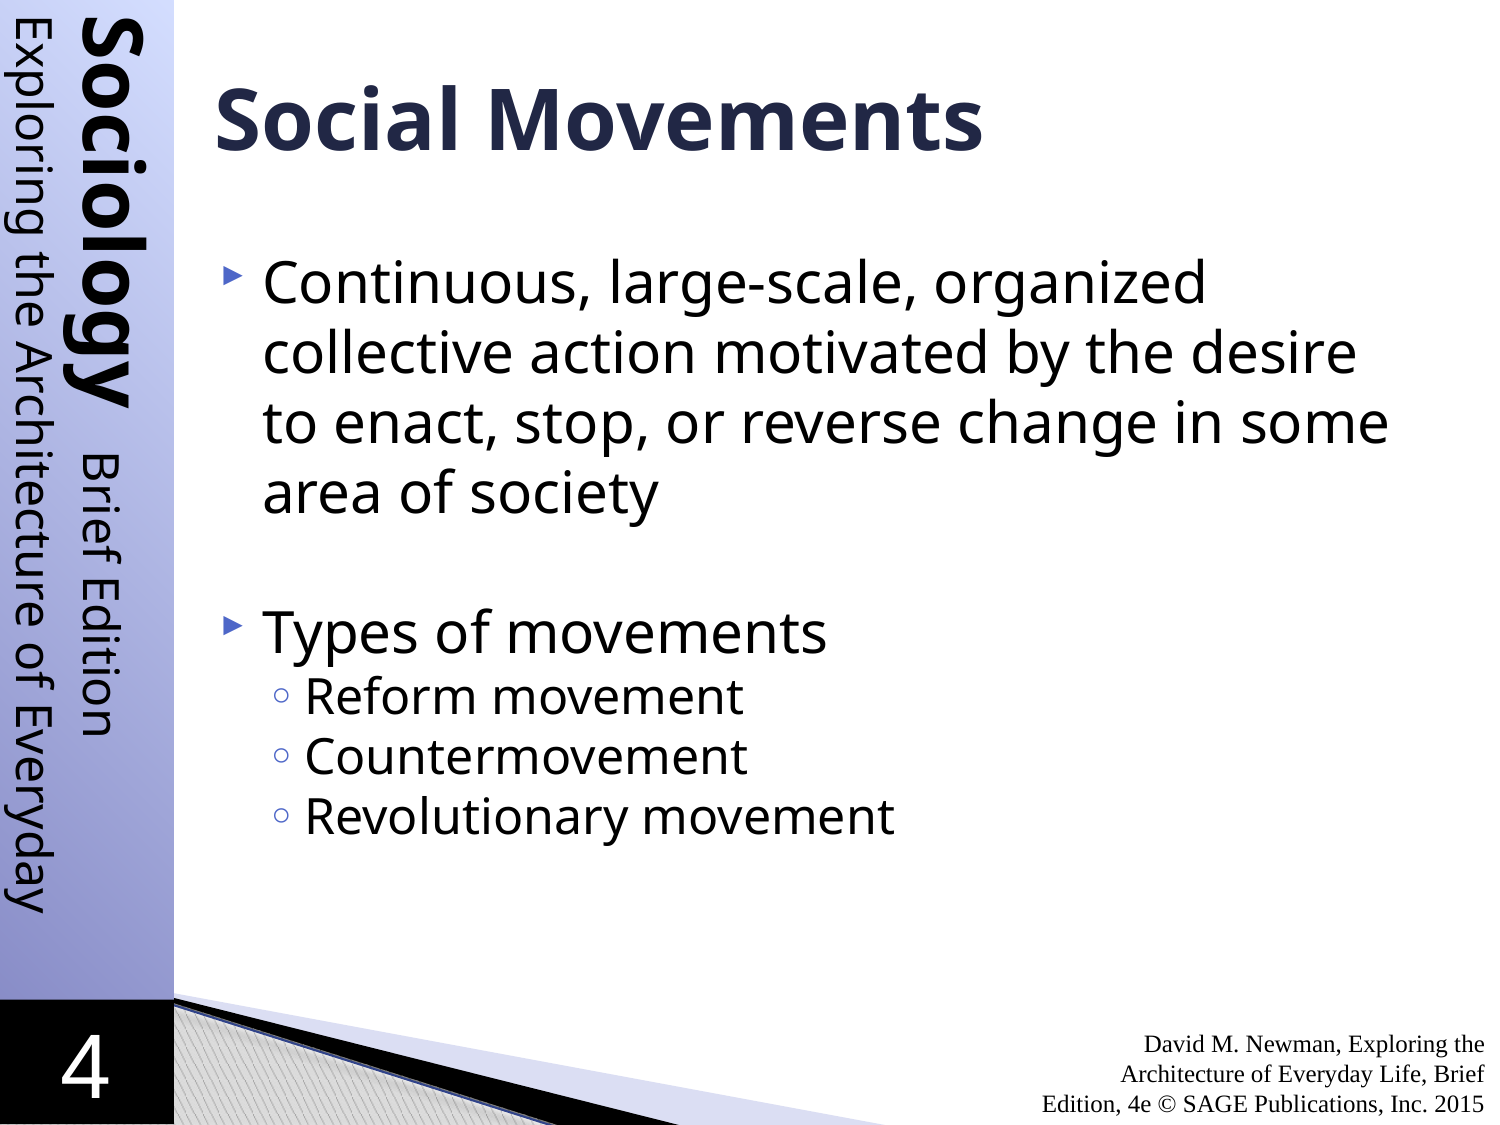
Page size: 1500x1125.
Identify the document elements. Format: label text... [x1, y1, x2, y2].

picture [174, 1003, 558, 1125]
title Social Movements [200, 0, 1500, 175]
footer David M. Newman, Exploring the Architecture of Everyday Life, Brief Edition, 4e © SAGE Publications, Inc. 2015 [1025, 1065, 1500, 1125]
list Continuous, large-scale, organized collective action motivated by the desire to enact, stop, or reverse change in some area of society Types of movements Reform movement Countermovement Revolutionary movement [187, 237, 1413, 962]
